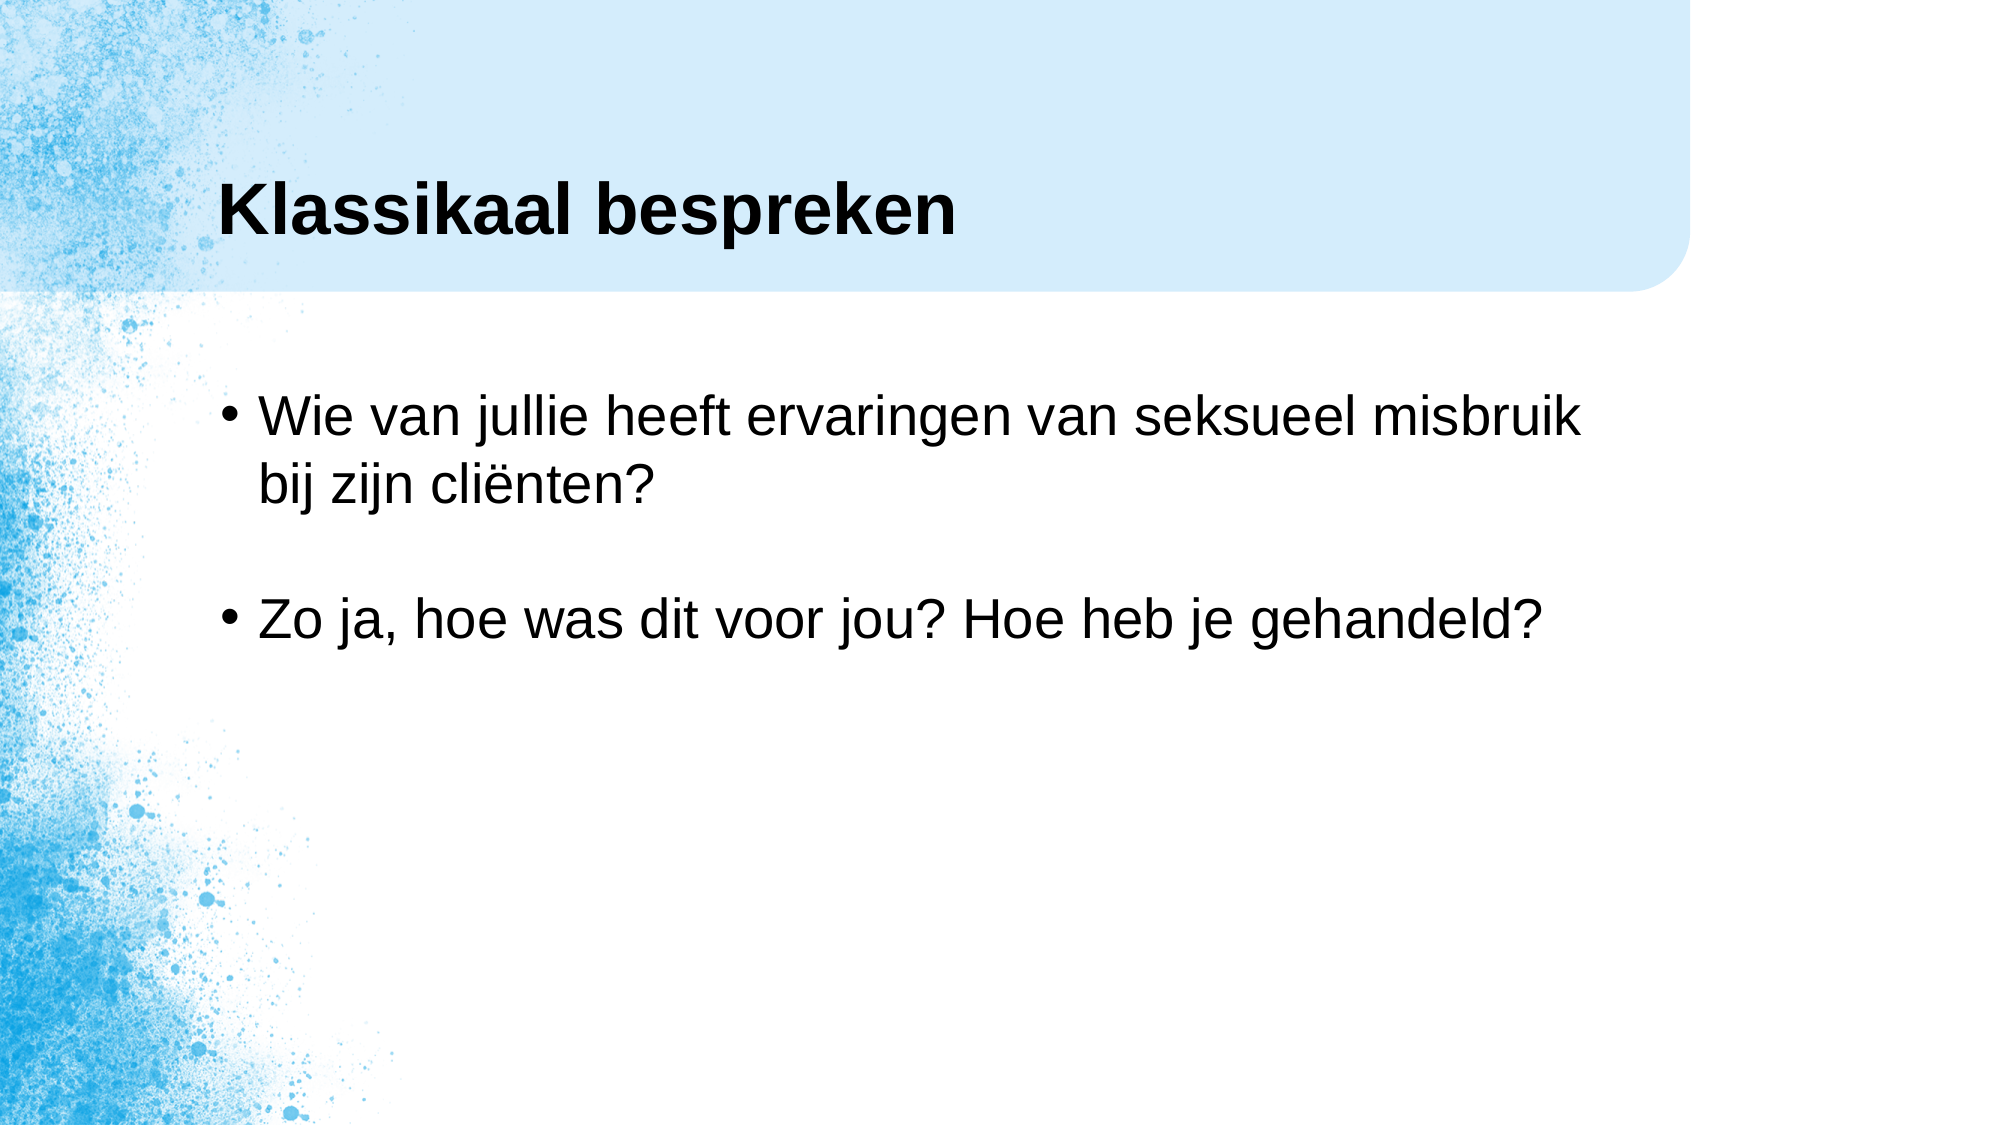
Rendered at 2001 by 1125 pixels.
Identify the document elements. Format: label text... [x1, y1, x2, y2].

title Klassikaal bespreken [217, 61, 1556, 250]
list Wie van jullie heeft ervaringen van seksueel misbruik bij zijn cliënten? Zo ja, hoe was dit voor jou? Hoe heb je gehandeld? [220, 379, 1650, 935]
picture [0, 0, 415, 1125]
